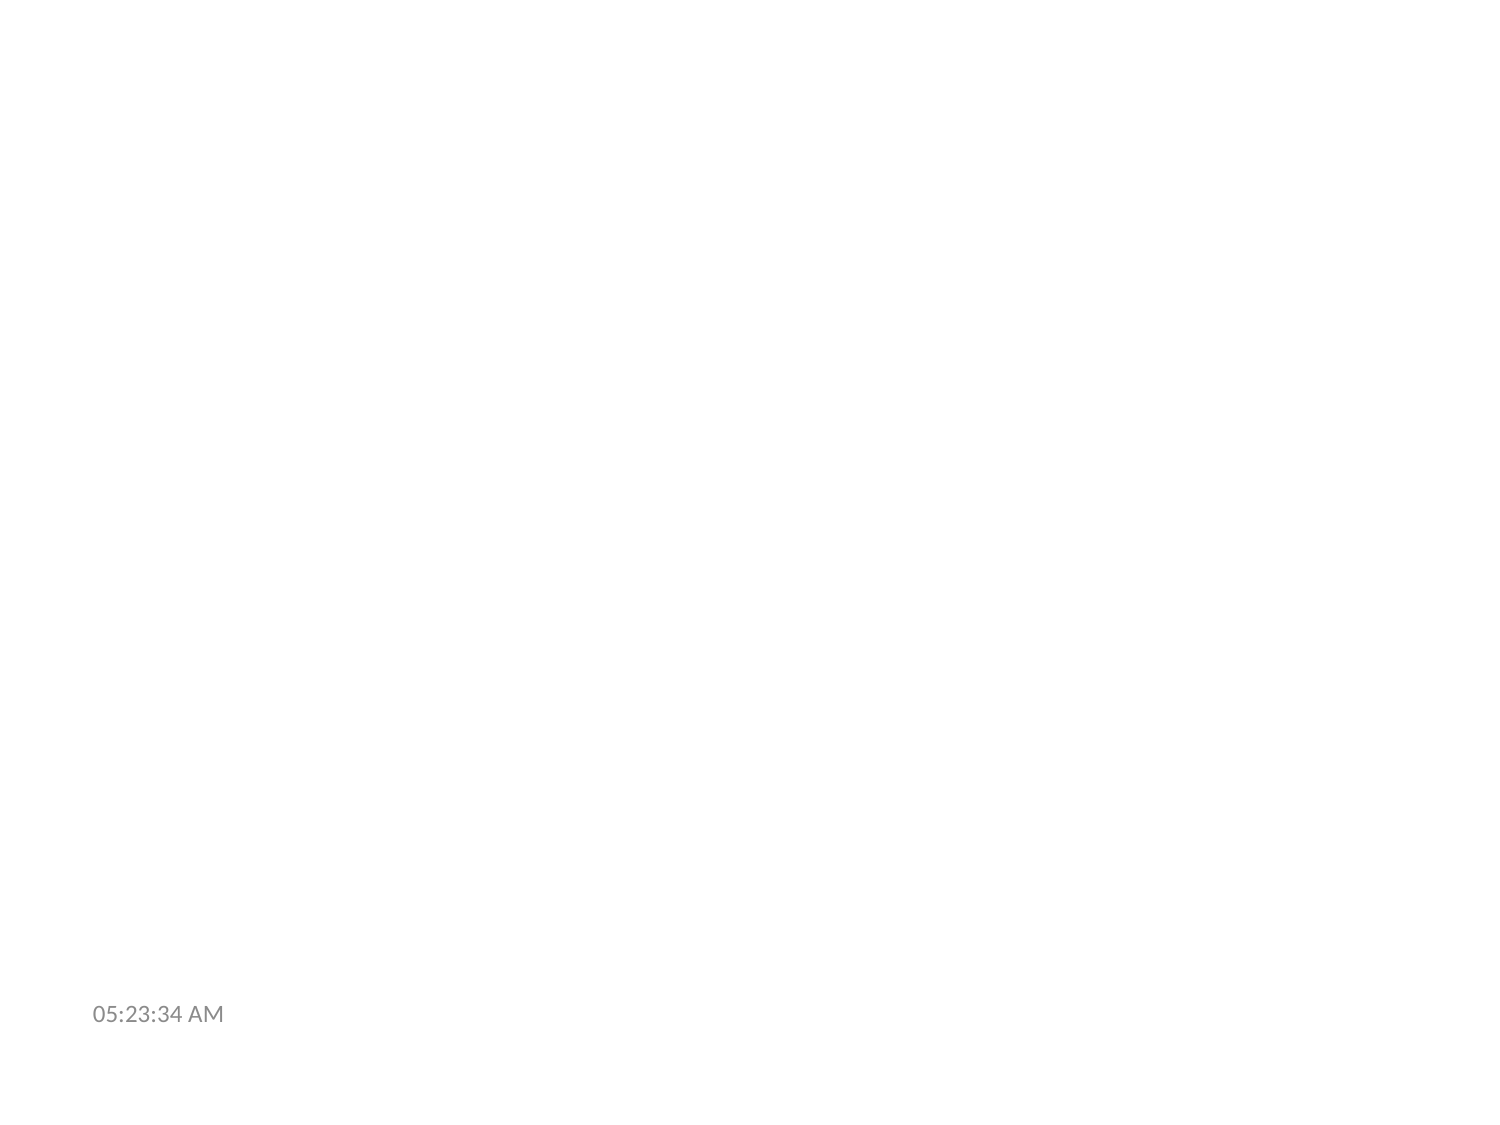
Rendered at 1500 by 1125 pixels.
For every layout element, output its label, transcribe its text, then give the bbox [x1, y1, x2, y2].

text_box 3:35:09 PM [77, 982, 428, 1043]
